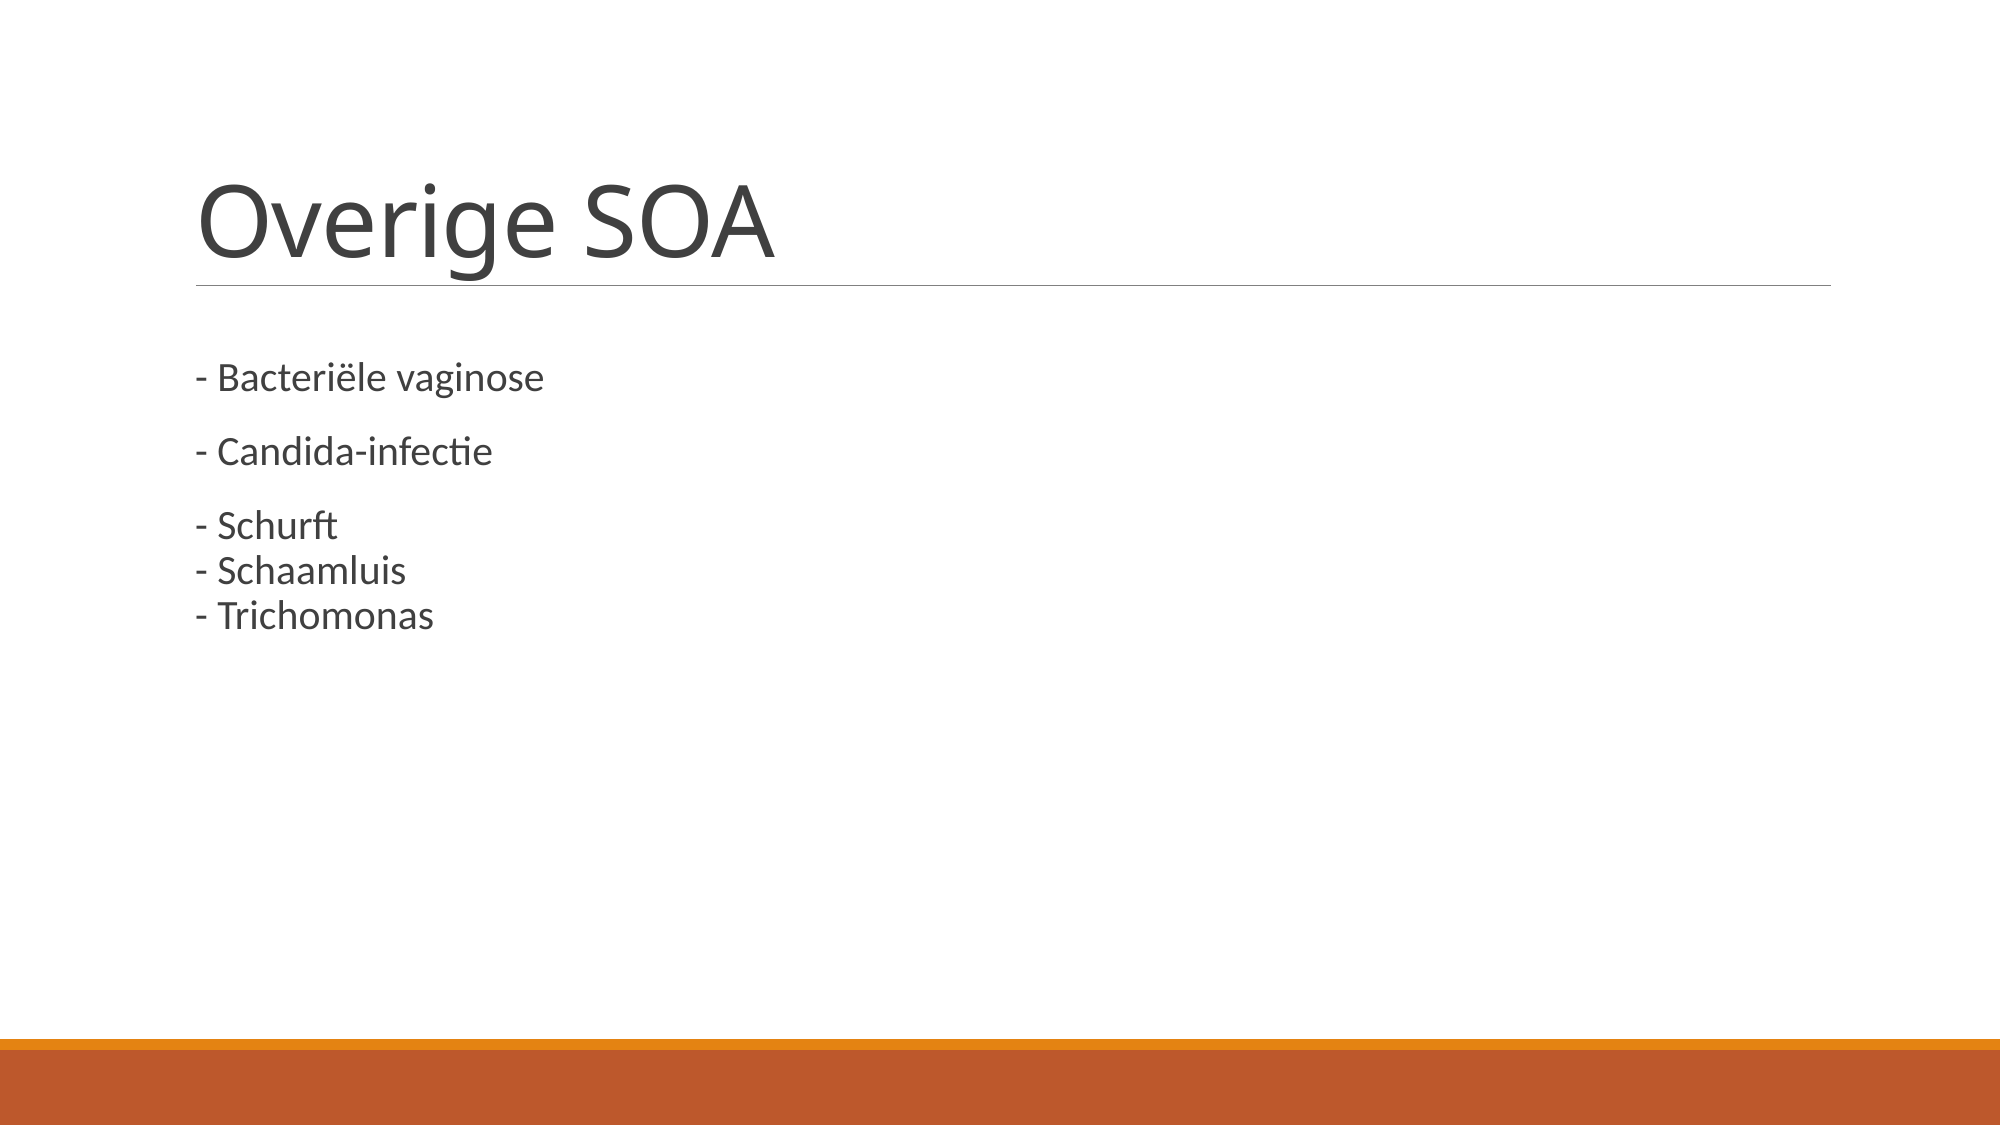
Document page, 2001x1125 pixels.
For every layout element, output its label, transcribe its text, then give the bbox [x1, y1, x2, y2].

list - Bacteriële vaginose - Candida-infectie - Schurft - Schaamluis - Trichomonas [180, 302, 1830, 963]
title Overige SOA [180, 47, 1830, 285]
